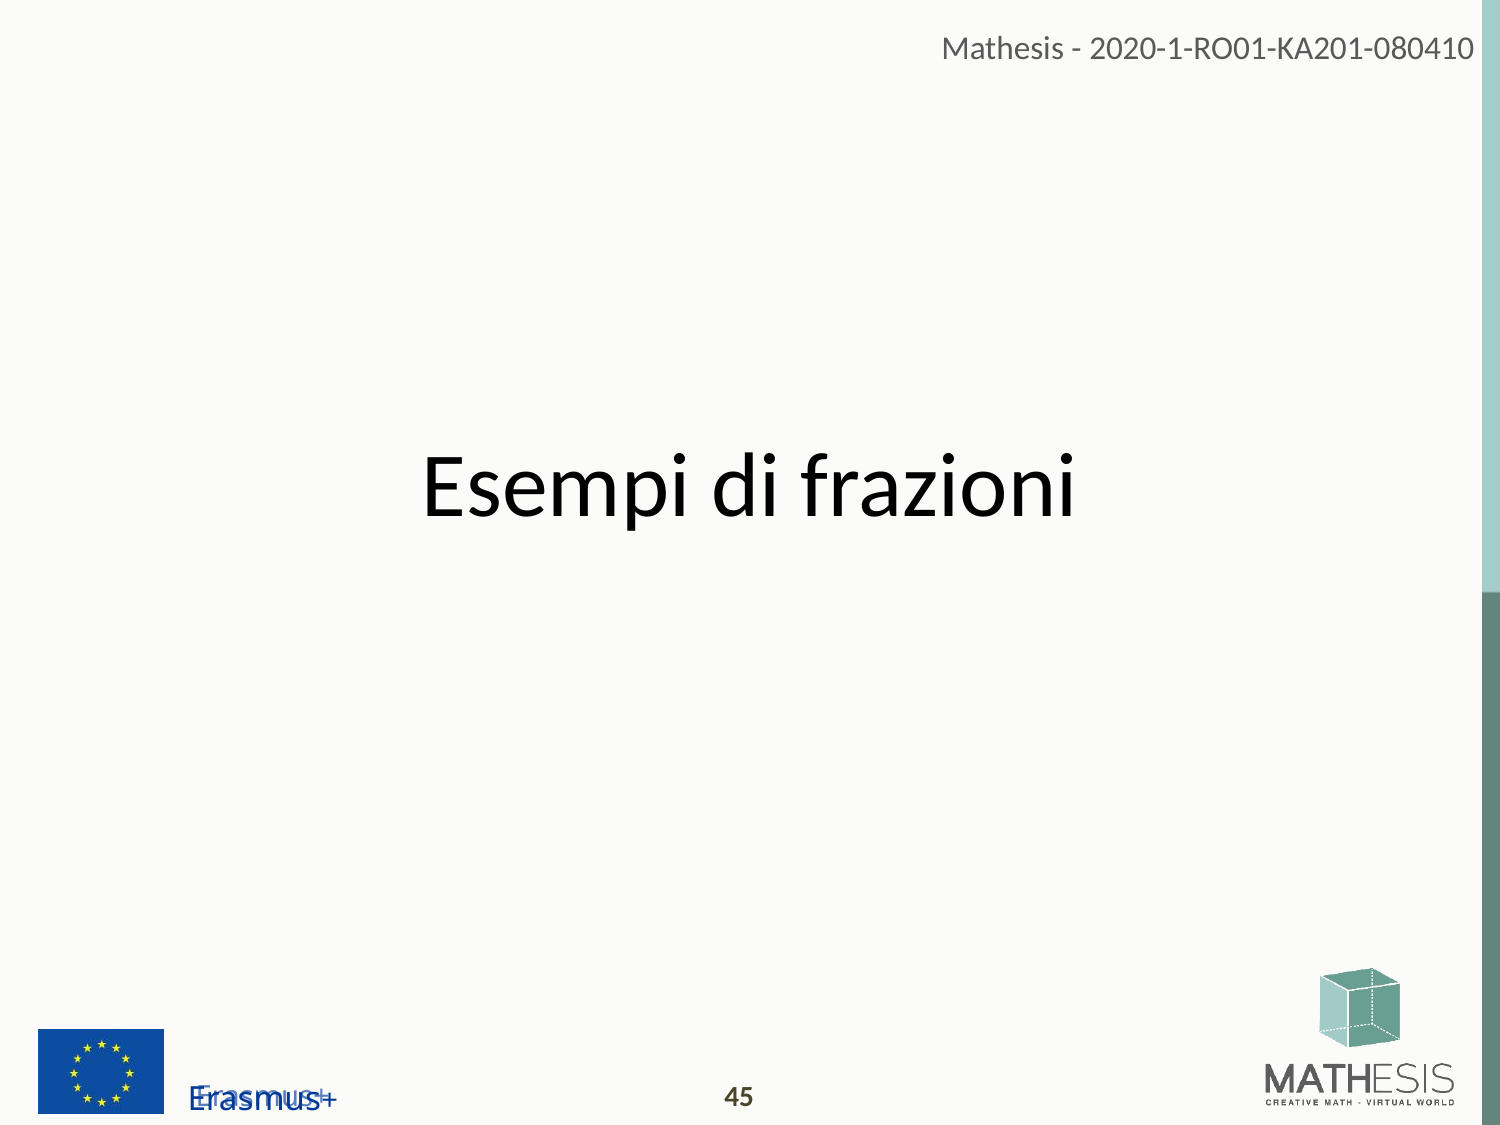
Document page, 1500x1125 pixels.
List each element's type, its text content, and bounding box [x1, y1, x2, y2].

title Esempi di frazioni [75, 417, 1425, 606]
picture [38, 1029, 164, 1114]
